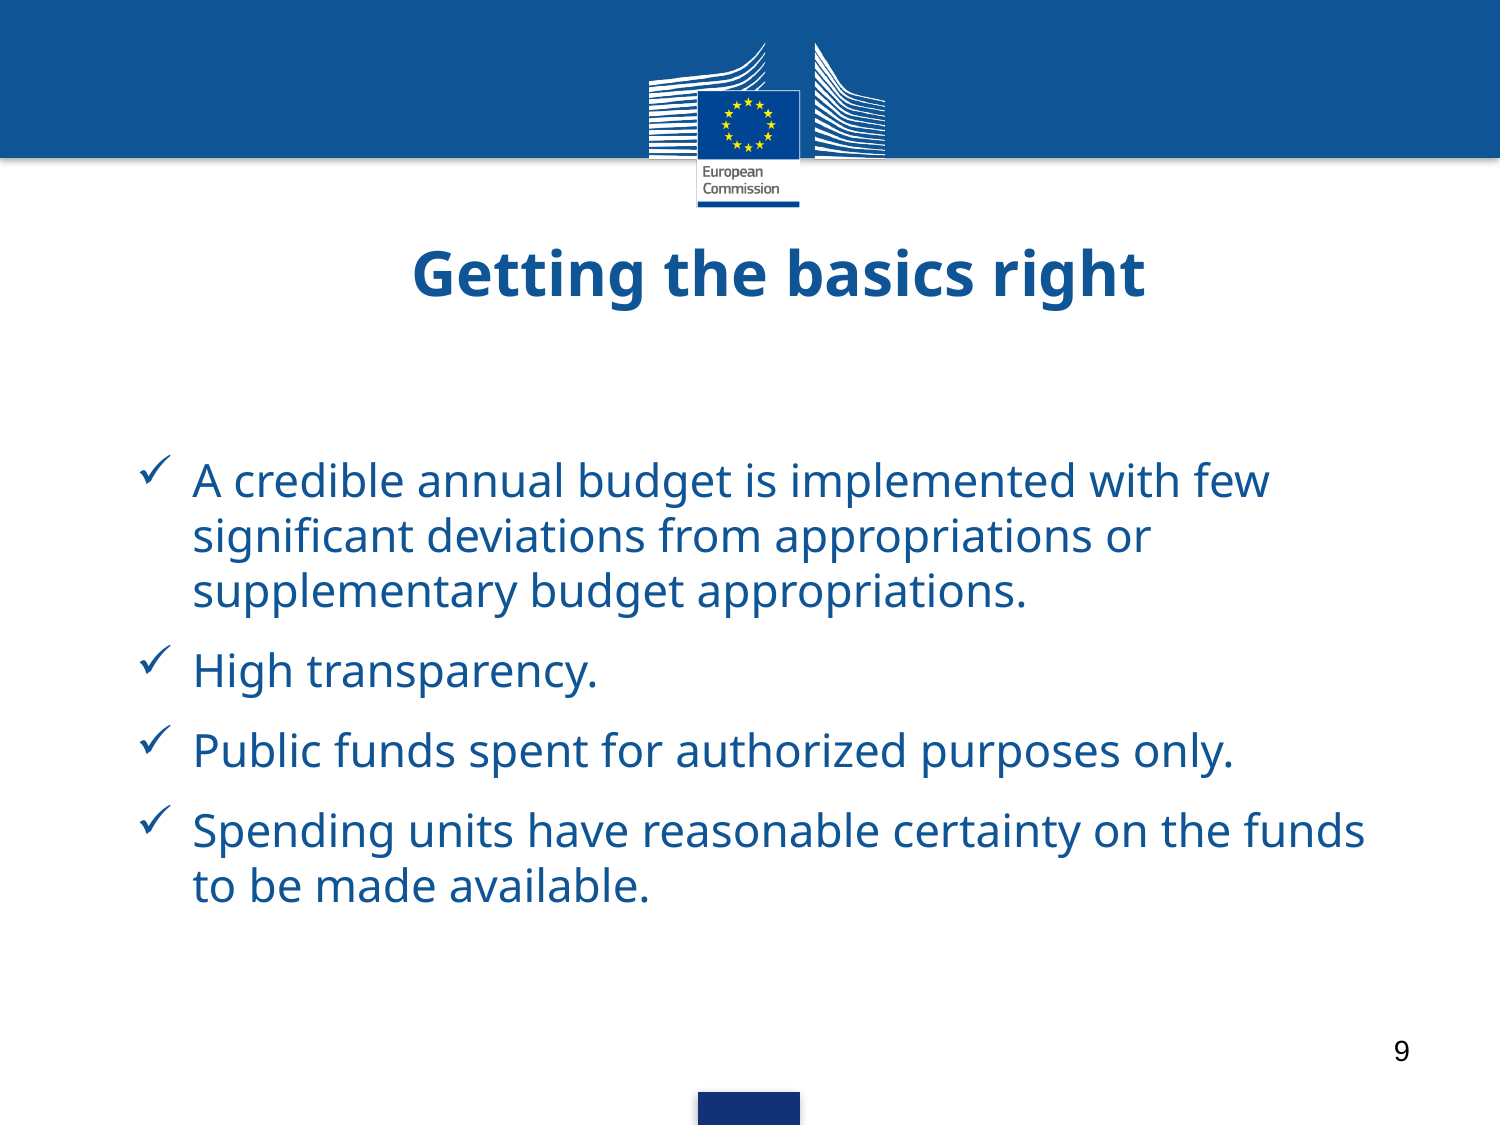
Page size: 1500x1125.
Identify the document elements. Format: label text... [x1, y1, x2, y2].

slide_number 9 [1074, 1024, 1426, 1103]
list A credible annual budget is implemented with few significant deviations from appropriations or supplementary budget appropriations. High transparency. Public funds spent for authorized purposes only. Spending units have reasonable certainty on the funds to be made available. [74, 444, 1426, 941]
picture [649, 42, 885, 207]
title Getting the basics right [0, 207, 1500, 336]
